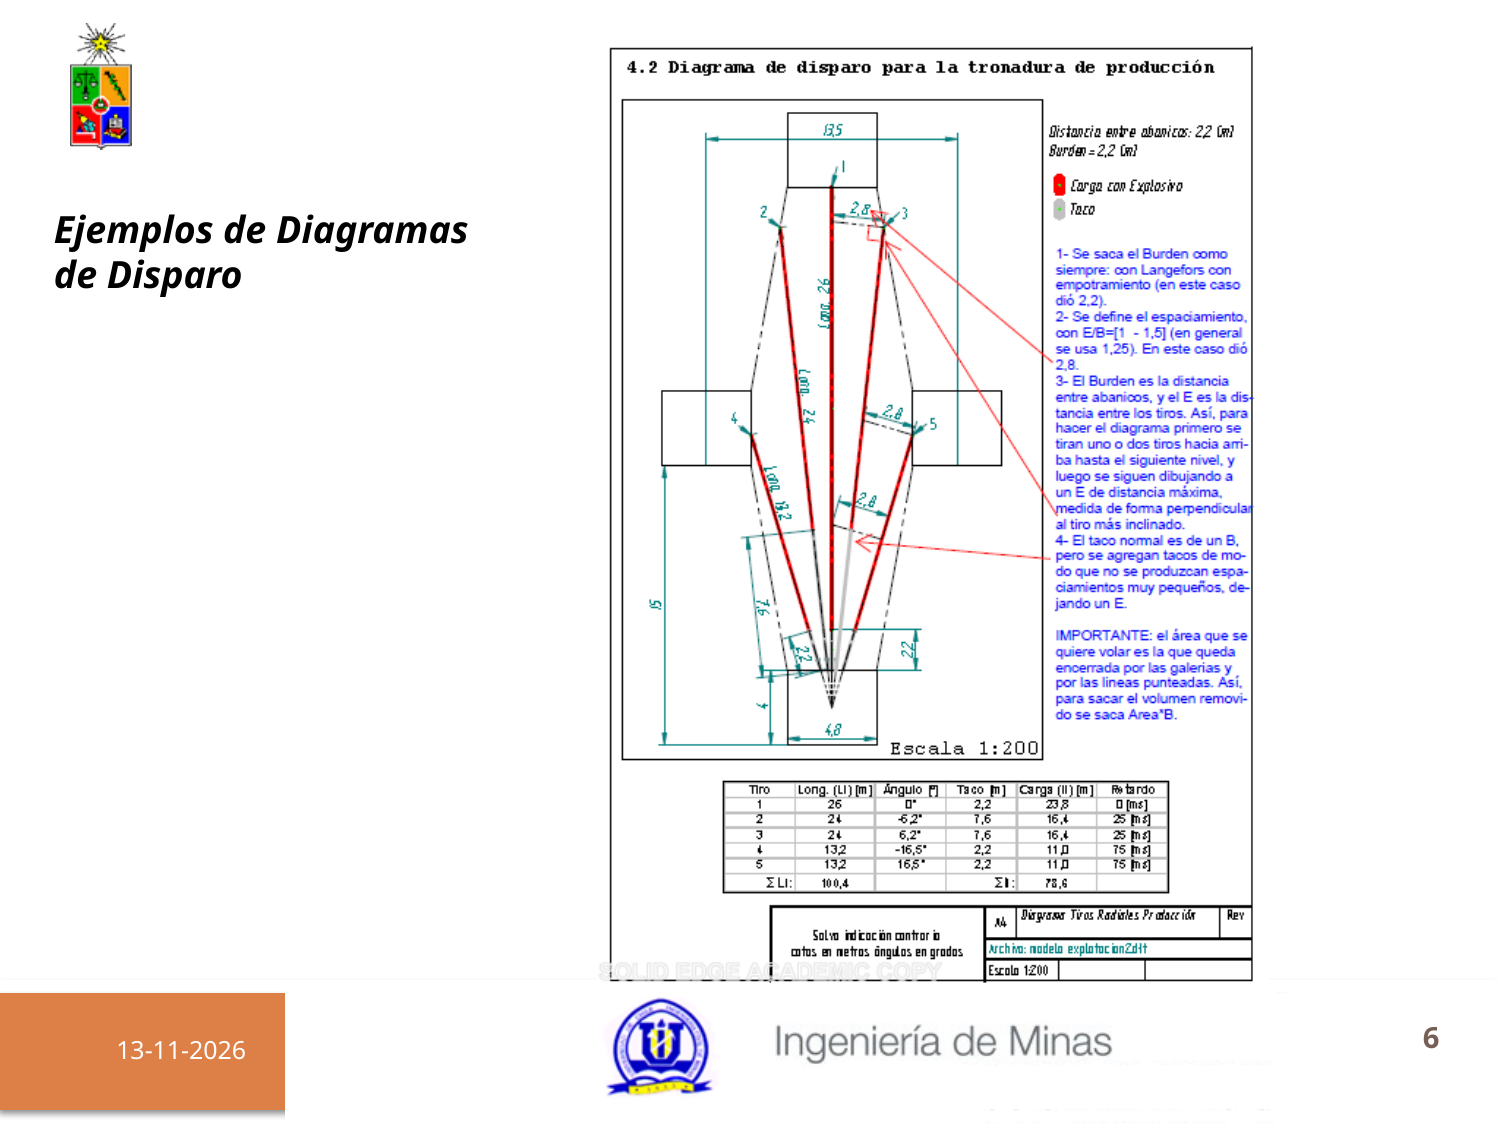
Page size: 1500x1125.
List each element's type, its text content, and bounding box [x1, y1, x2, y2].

text_box Ejemplos de Diagramas de Disparo [39, 199, 484, 304]
picture [285, 34, 1500, 1125]
picture [69, 23, 132, 151]
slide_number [12, 995, 279, 1108]
